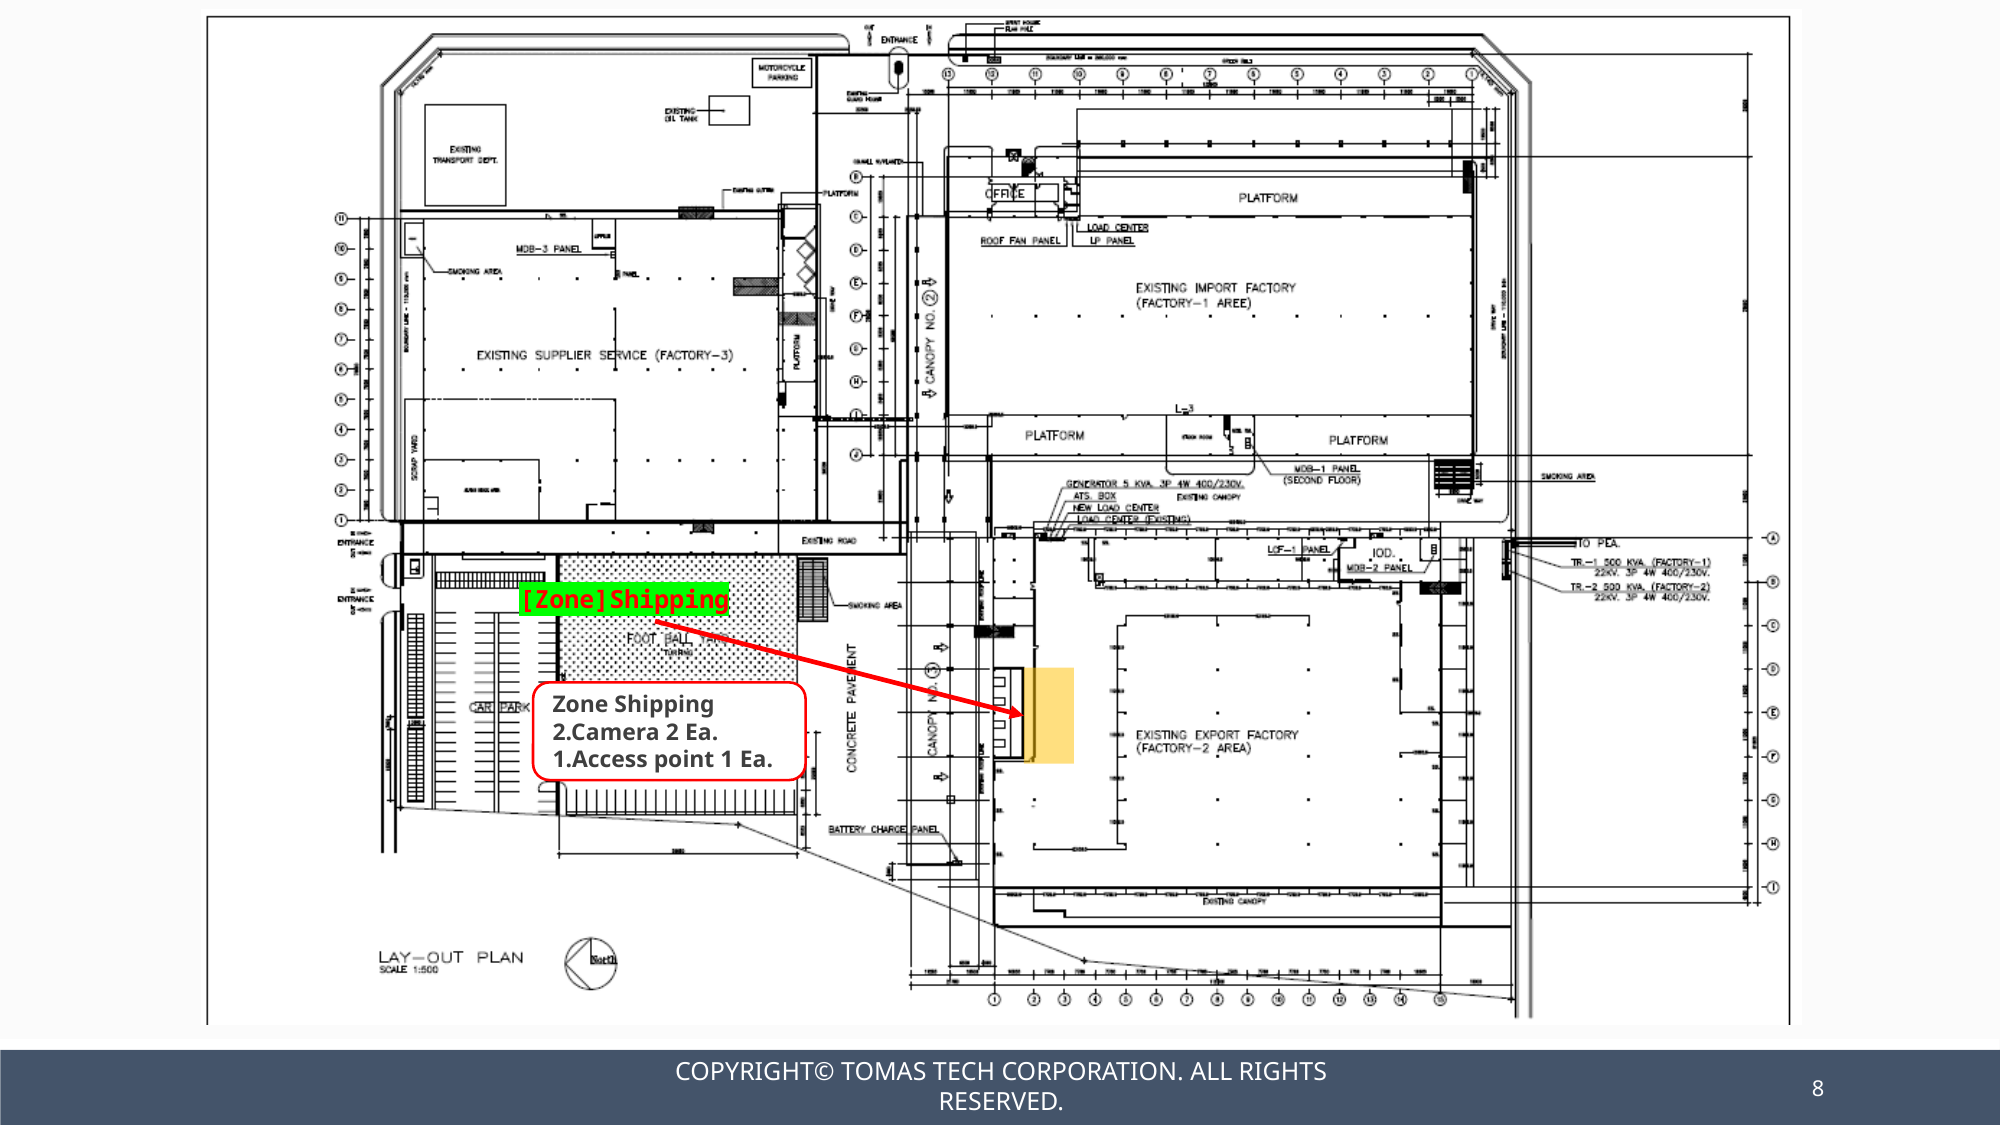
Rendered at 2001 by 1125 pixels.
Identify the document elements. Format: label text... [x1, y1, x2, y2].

footer Copyright© TOMAS TECH CORPORATION. All rights reserved. [606, 1055, 1398, 1116]
slide_number 8 [1624, 1059, 1840, 1120]
picture [201, 9, 1803, 1025]
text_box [654, 621, 1025, 717]
